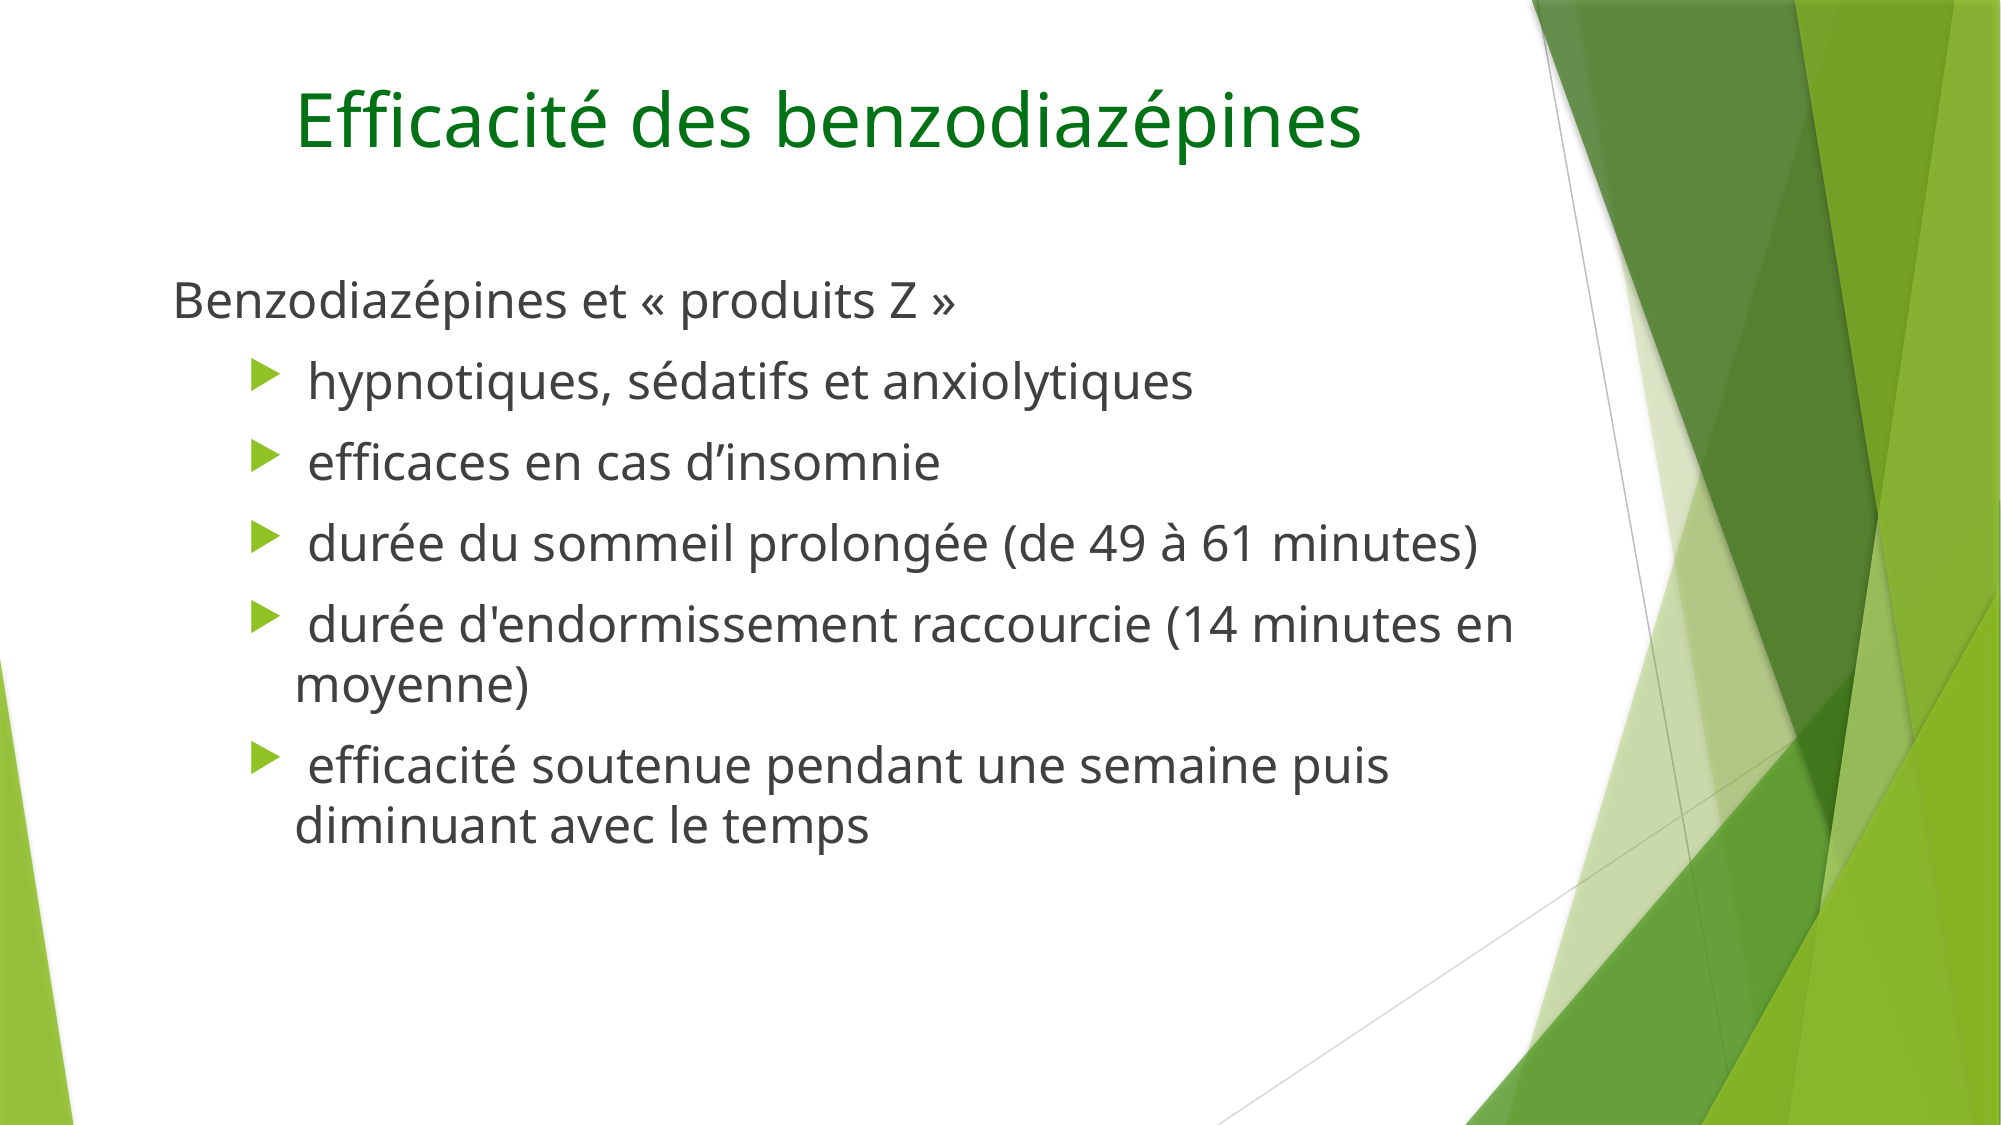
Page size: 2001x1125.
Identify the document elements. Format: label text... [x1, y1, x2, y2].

list Benzodiazépines et « produits Z » hypnotiques, sédatifs et anxiolytiques efficaces en cas d’insomnie durée du sommeil prolongée (de 49 à 61 minutes) durée d'endormissement raccourcie (14 minutes en moyenne) efficacité soutenue pendant une semaine puis diminuant avec le temps [157, 261, 1568, 898]
title Efficacité des benzodiazépines [124, 65, 1535, 283]
